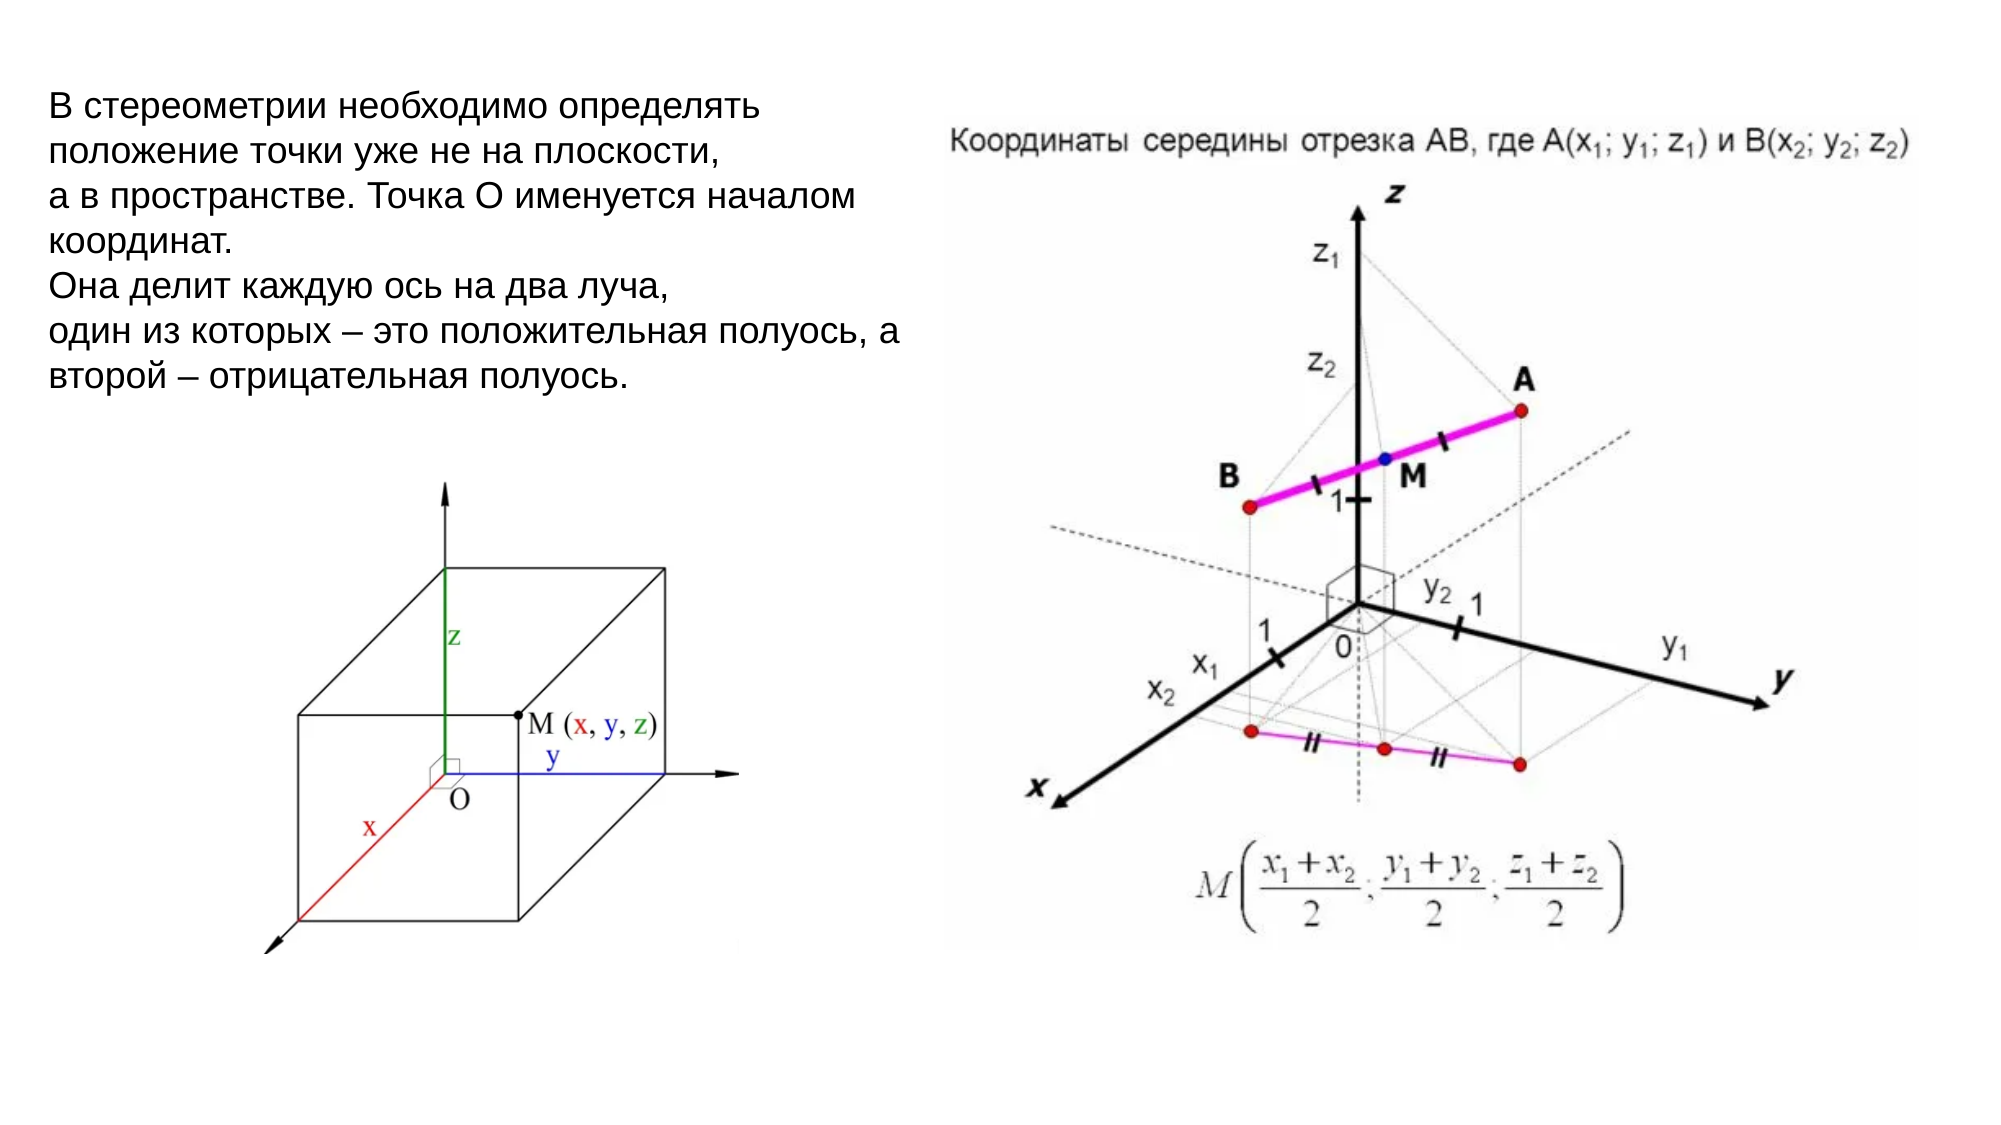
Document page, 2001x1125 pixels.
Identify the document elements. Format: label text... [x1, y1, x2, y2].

text_box В стереометрии необходимо определять положение точки уже не на плоскости, а в пространстве. Точка О именуется началом координат. Она делит каждую ось на два луча, один из которых – это положительная полуось, а второй – отрицательная полуось. [33, 73, 954, 404]
picture [263, 473, 739, 954]
picture [944, 115, 1919, 950]
